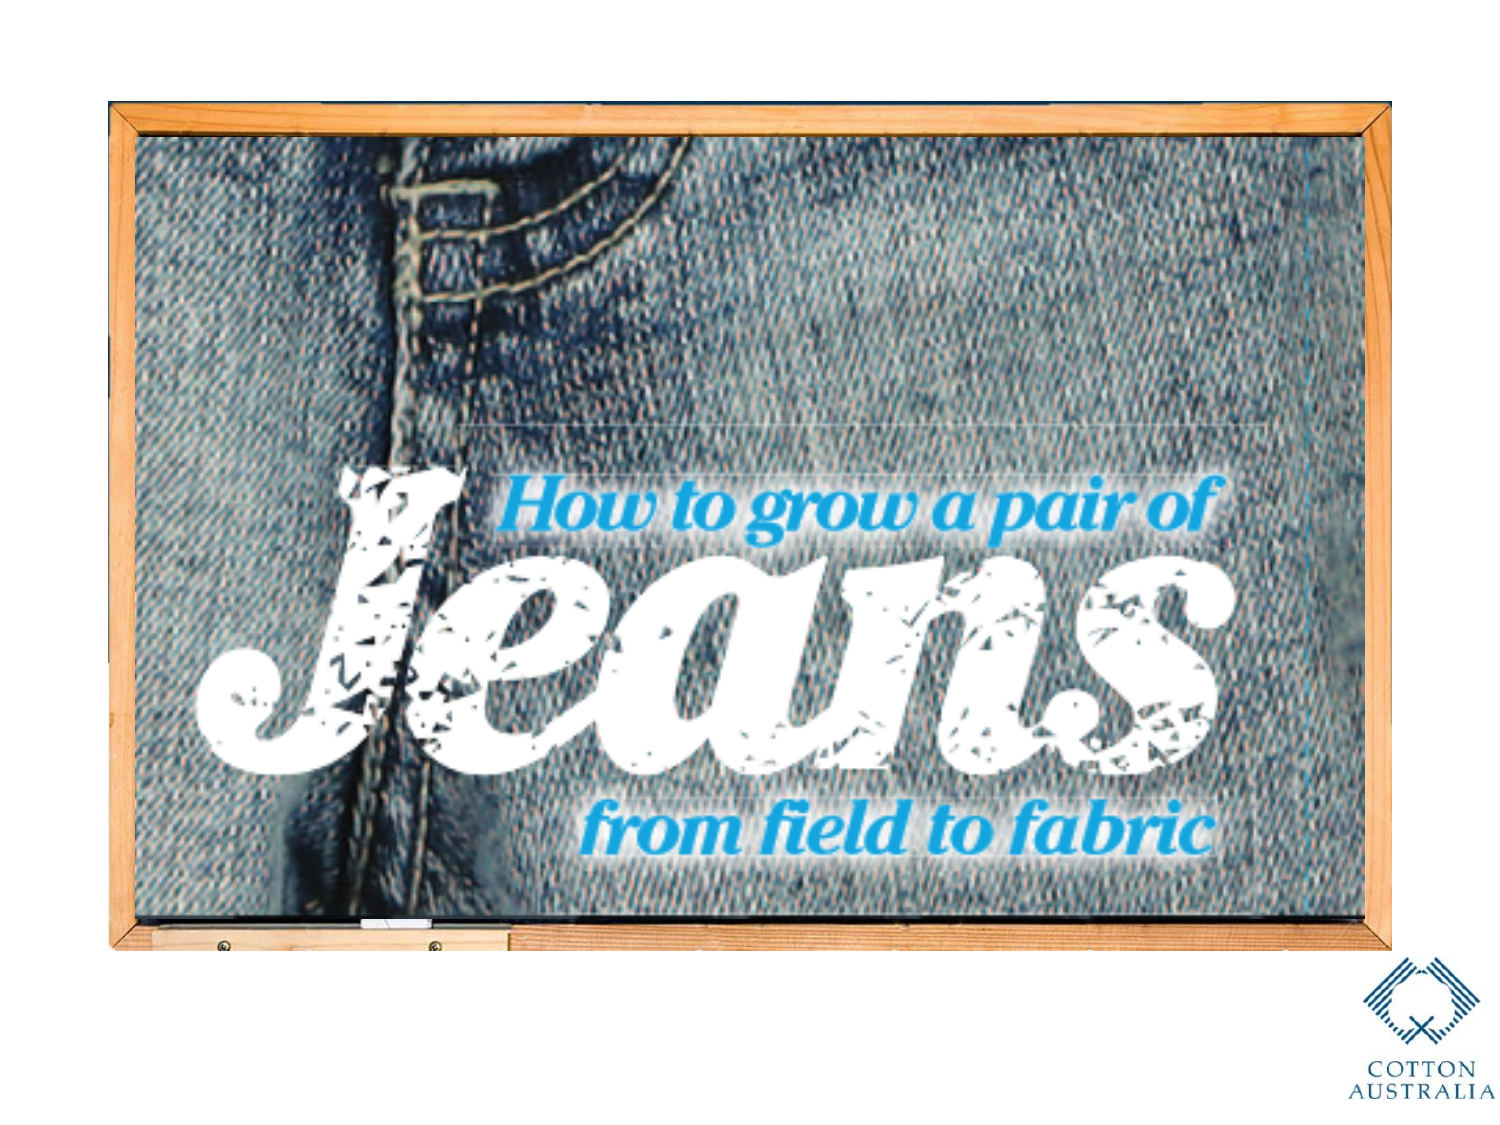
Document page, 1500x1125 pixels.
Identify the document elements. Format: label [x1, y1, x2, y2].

picture [107, 101, 1393, 951]
picture [1348, 957, 1495, 1099]
